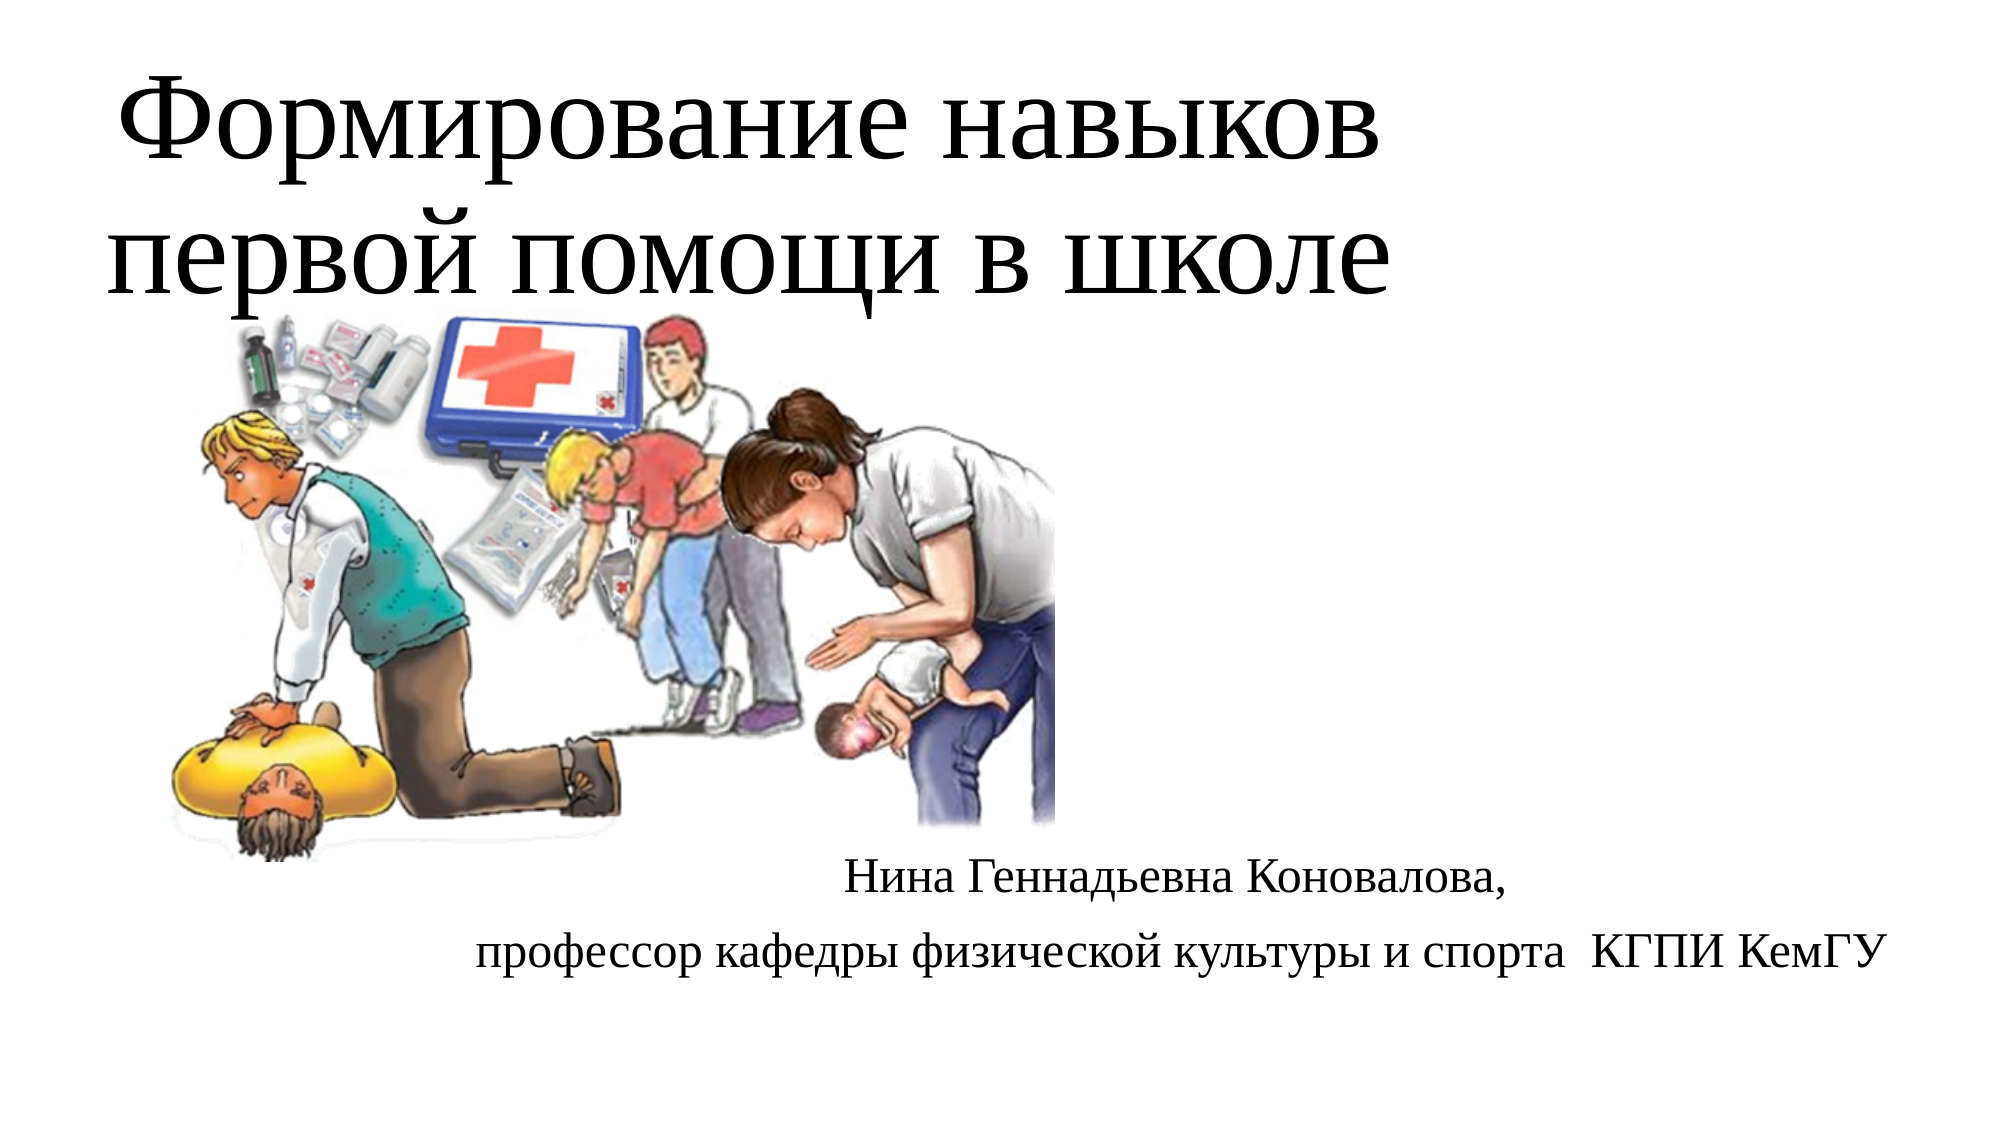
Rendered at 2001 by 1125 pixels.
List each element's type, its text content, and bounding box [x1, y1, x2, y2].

subtitle Нина Геннадьевна Коновалова, профессор кафедры физической культуры и спорта КГПИ КемГУ [431, 842, 1932, 1114]
picture [171, 308, 1055, 862]
title Формирование навыков первой помощи в школе [0, 0, 1500, 329]
